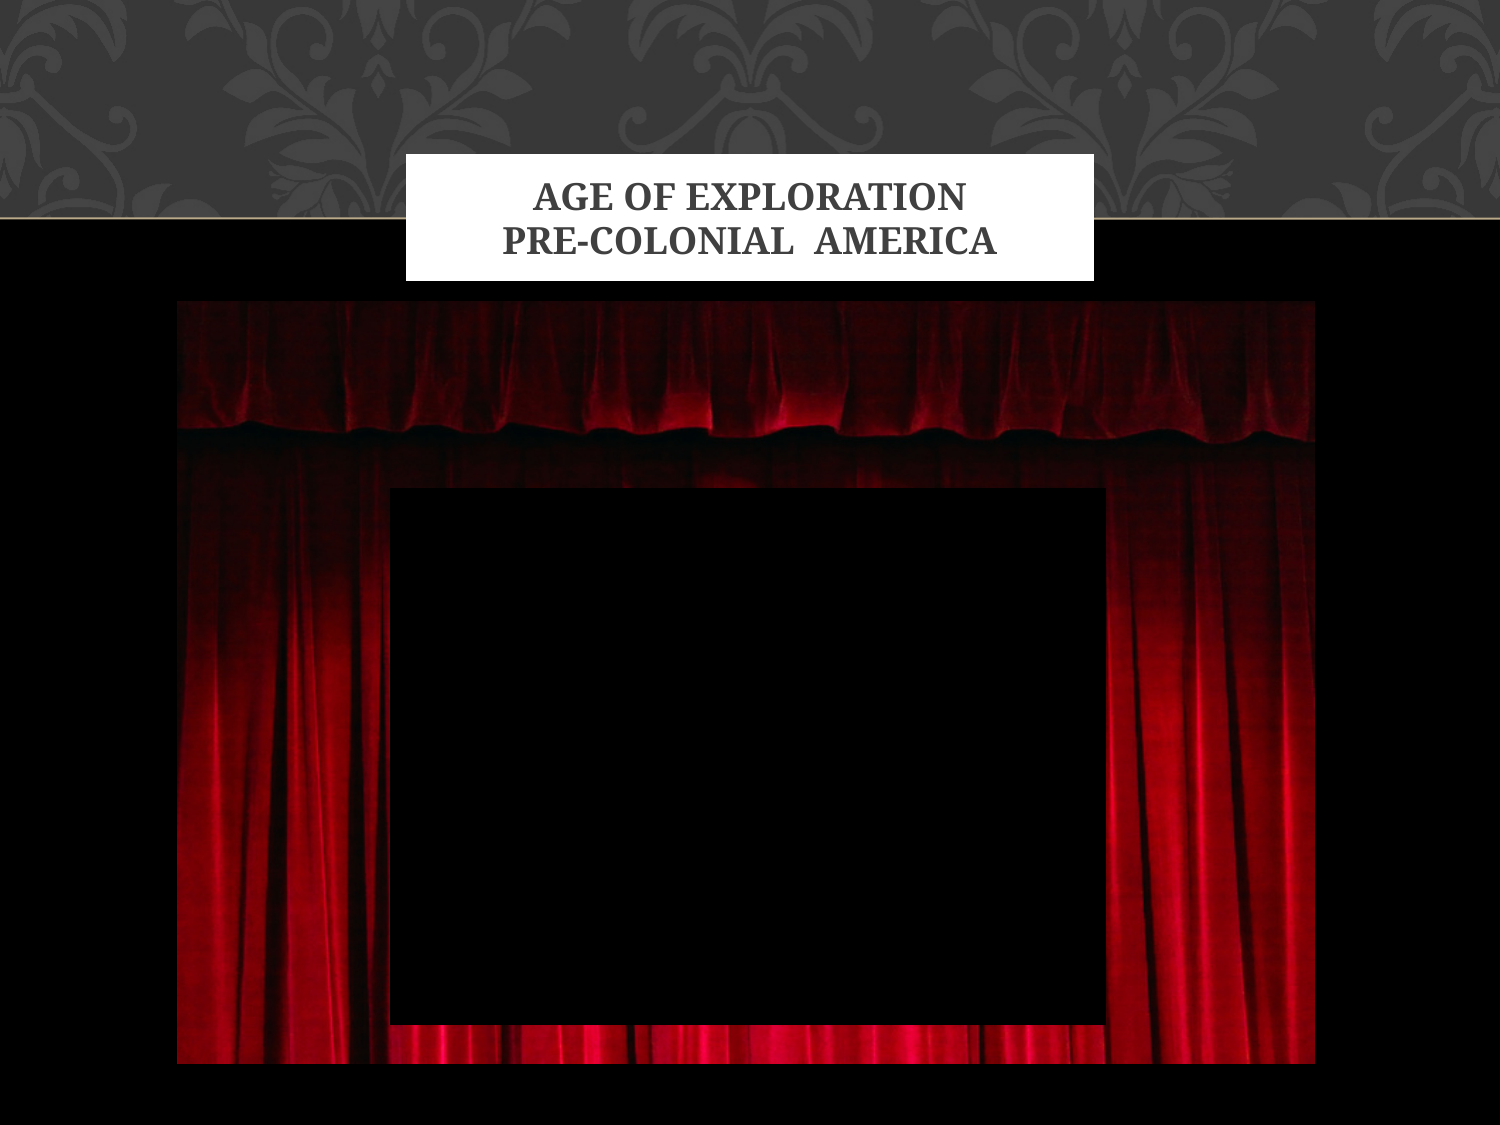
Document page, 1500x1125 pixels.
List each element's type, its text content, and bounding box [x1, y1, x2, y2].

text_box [389, 487, 1107, 1026]
picture [176, 300, 1315, 1064]
title Age of Exploration Pre-Colonial America [406, 154, 1094, 281]
